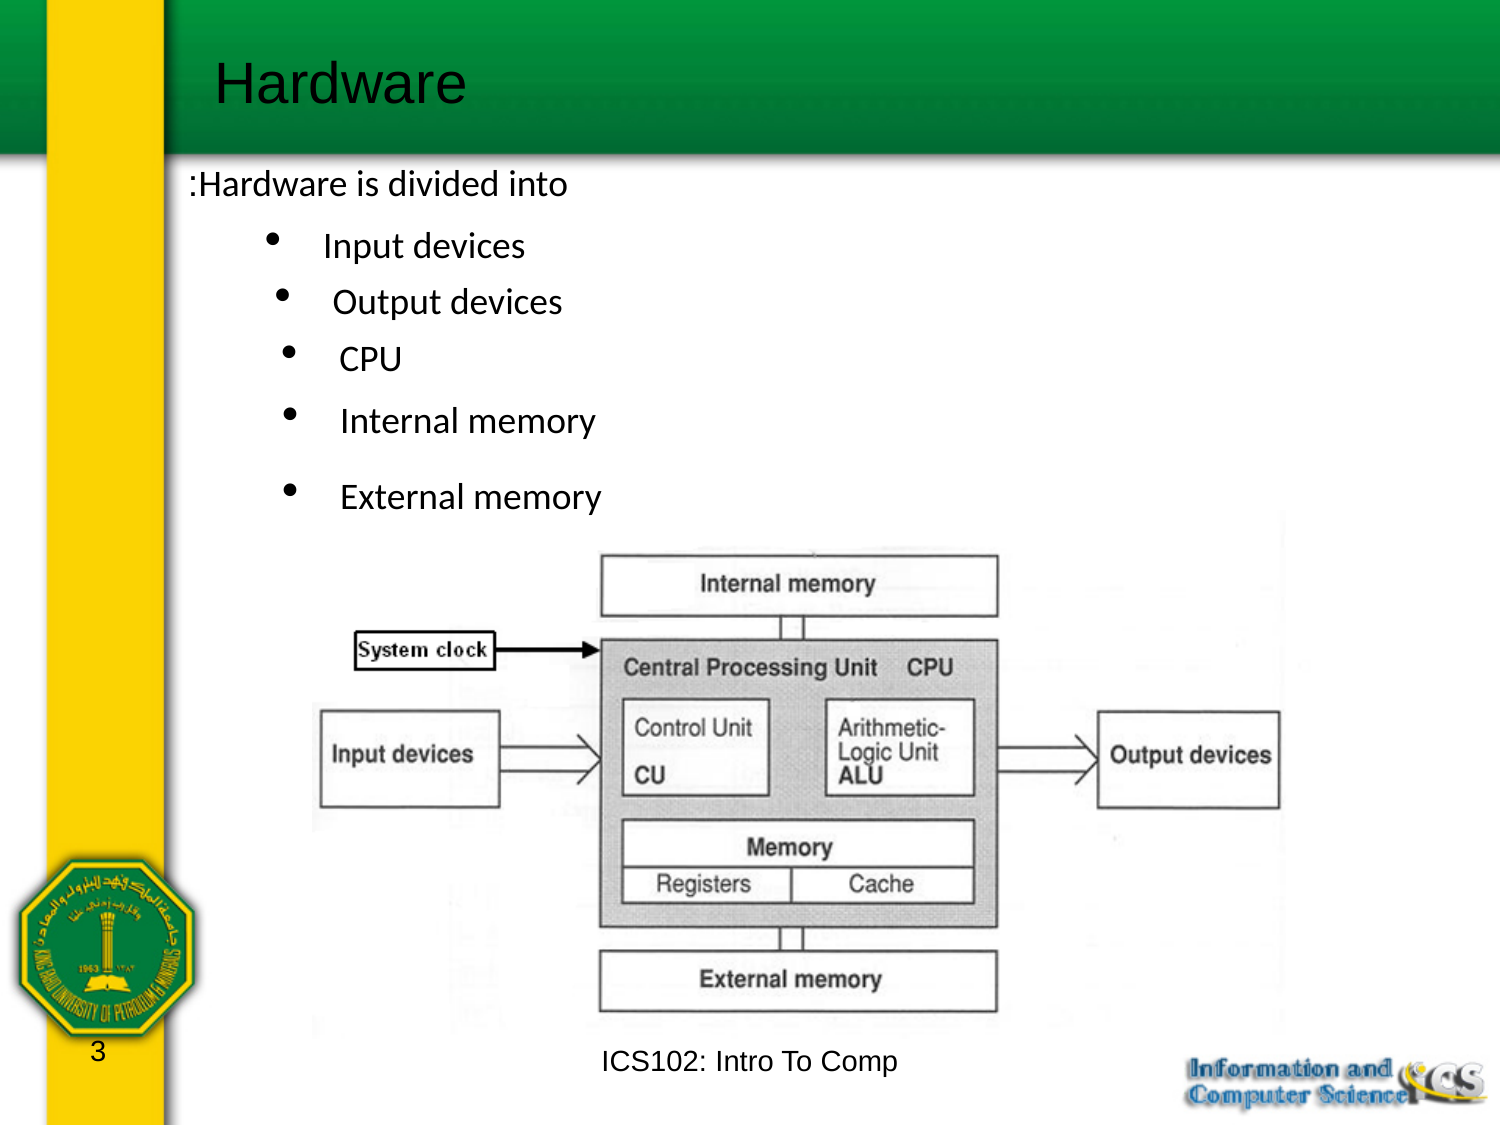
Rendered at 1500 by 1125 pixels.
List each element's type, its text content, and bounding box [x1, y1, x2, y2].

text_box Output devices [261, 267, 579, 330]
text_box Input devices [251, 210, 541, 274]
text_box Hardware [200, 37, 1350, 123]
text_box CPU [268, 323, 418, 387]
picture [0, 0, 1500, 1125]
text_box Hardware is divided into: [173, 148, 584, 212]
slide_number 3 [74, 1024, 426, 1103]
footer ICS102: Intro To Comp [512, 1048, 988, 1113]
text_box External memory [269, 461, 618, 525]
text_box Internal memory [269, 385, 612, 449]
